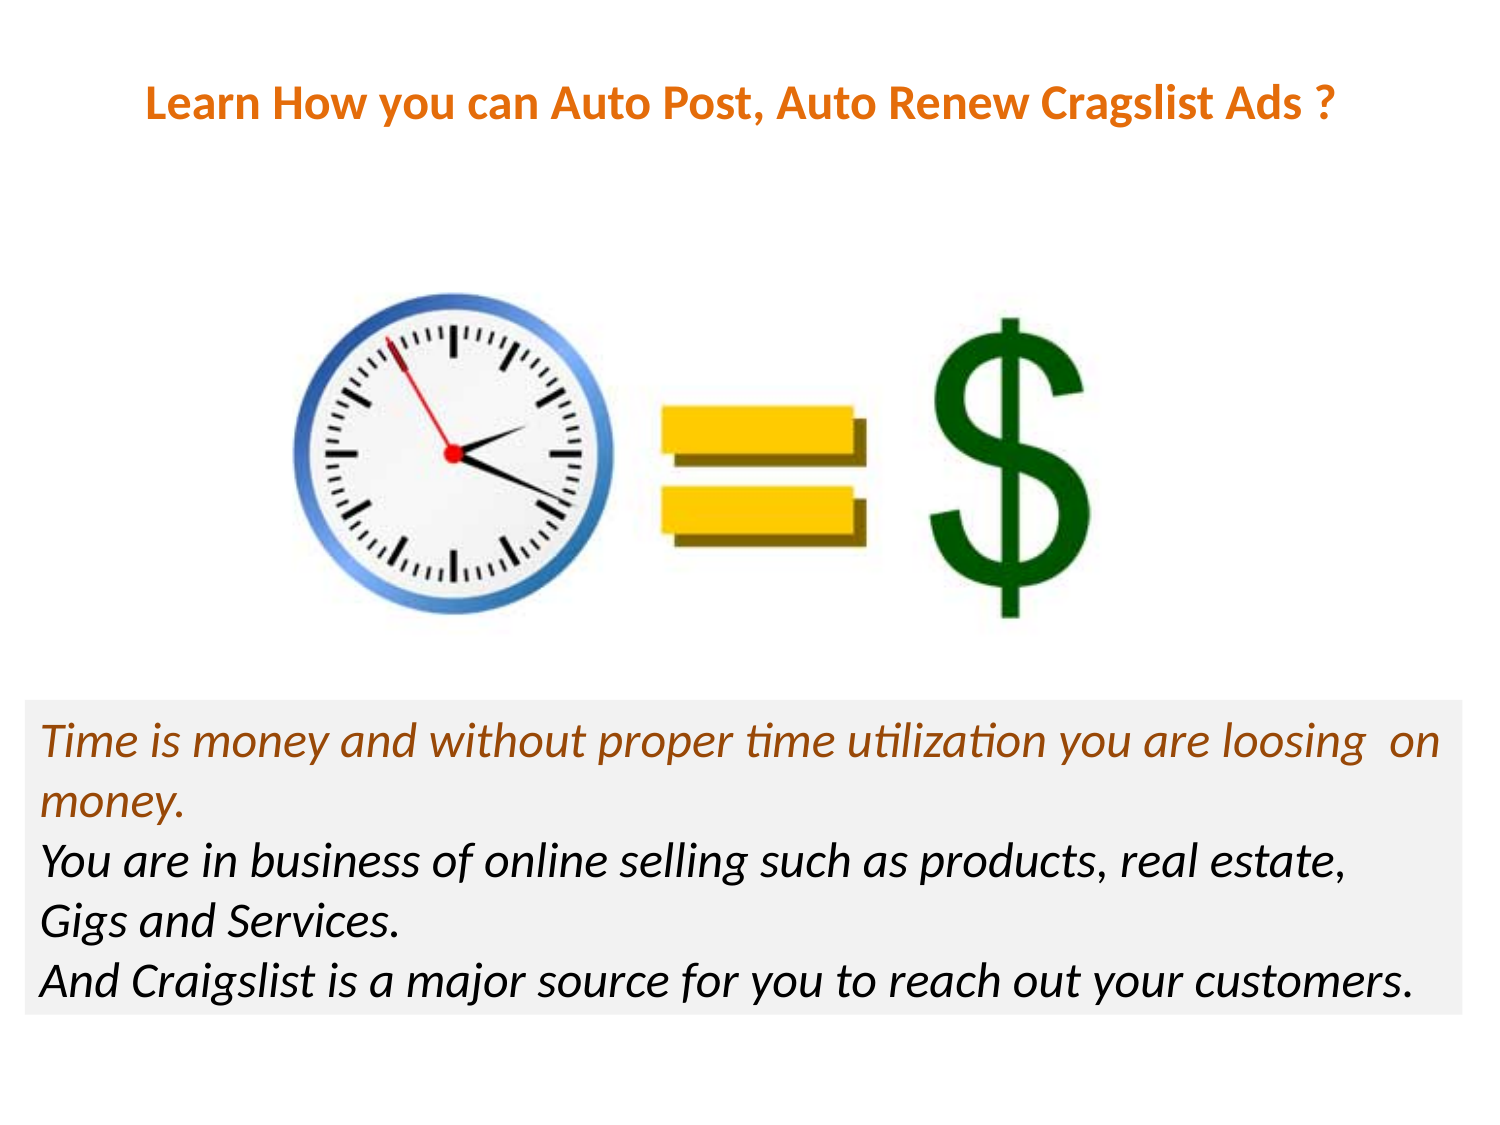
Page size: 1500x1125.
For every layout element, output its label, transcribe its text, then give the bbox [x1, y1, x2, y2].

picture [262, 262, 1123, 651]
text_box Time is money and without proper time utilization you are loosing on money. You are in business of online selling such as products, real estate, Gigs and Services. And Craigslist is a major source for you to reach out your customers. [24, 699, 1463, 1015]
text_box Learn How you can Auto Post, Auto Renew Cragslist Ads ? [130, 62, 1353, 138]
